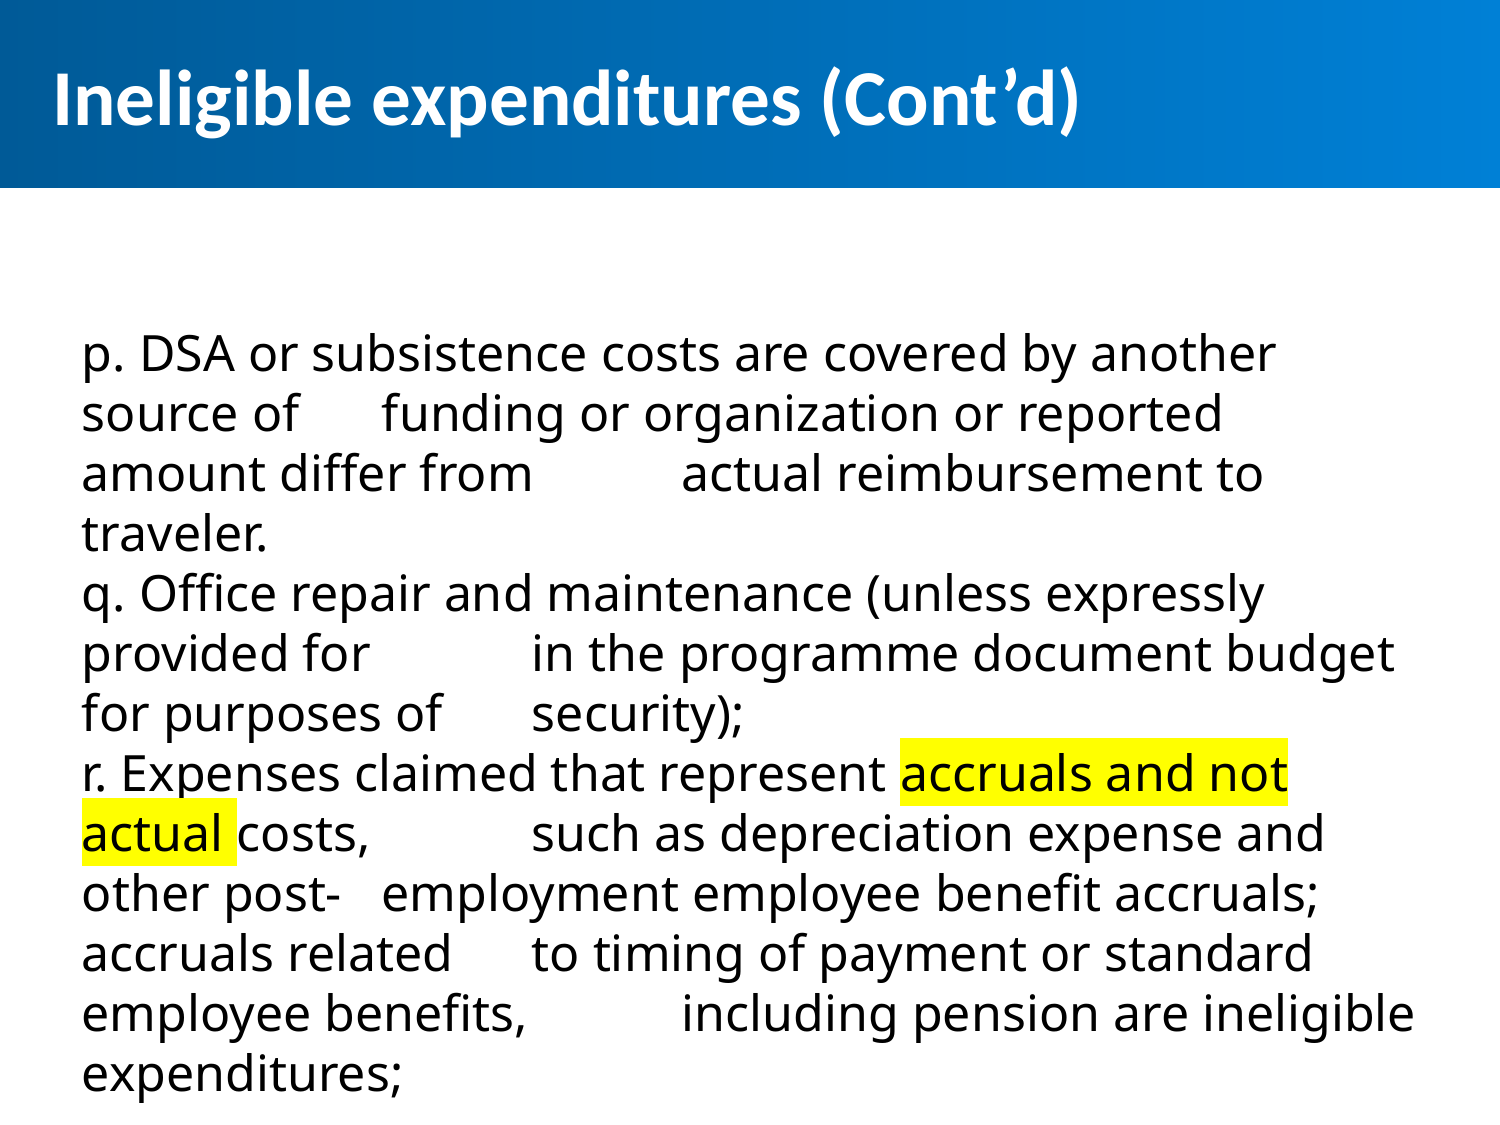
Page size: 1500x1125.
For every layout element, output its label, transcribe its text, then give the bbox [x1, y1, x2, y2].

title Ineligible expenditures (Cont’d) [0, 0, 1500, 191]
text_box p. DSA or subsistence costs are covered by another source of funding or organization or reported amount differ from actual reimbursement to traveler. q. Office repair and maintenance (unless expressly provided for in the programme document budget for purposes of security); r. Expenses claimed that represent accruals and not actual costs, such as depreciation expense and other post- employment employee benefit accruals; accruals related to timing of payment or standard employee benefits, including pension are ineligible expenditures; [67, 314, 1433, 1109]
